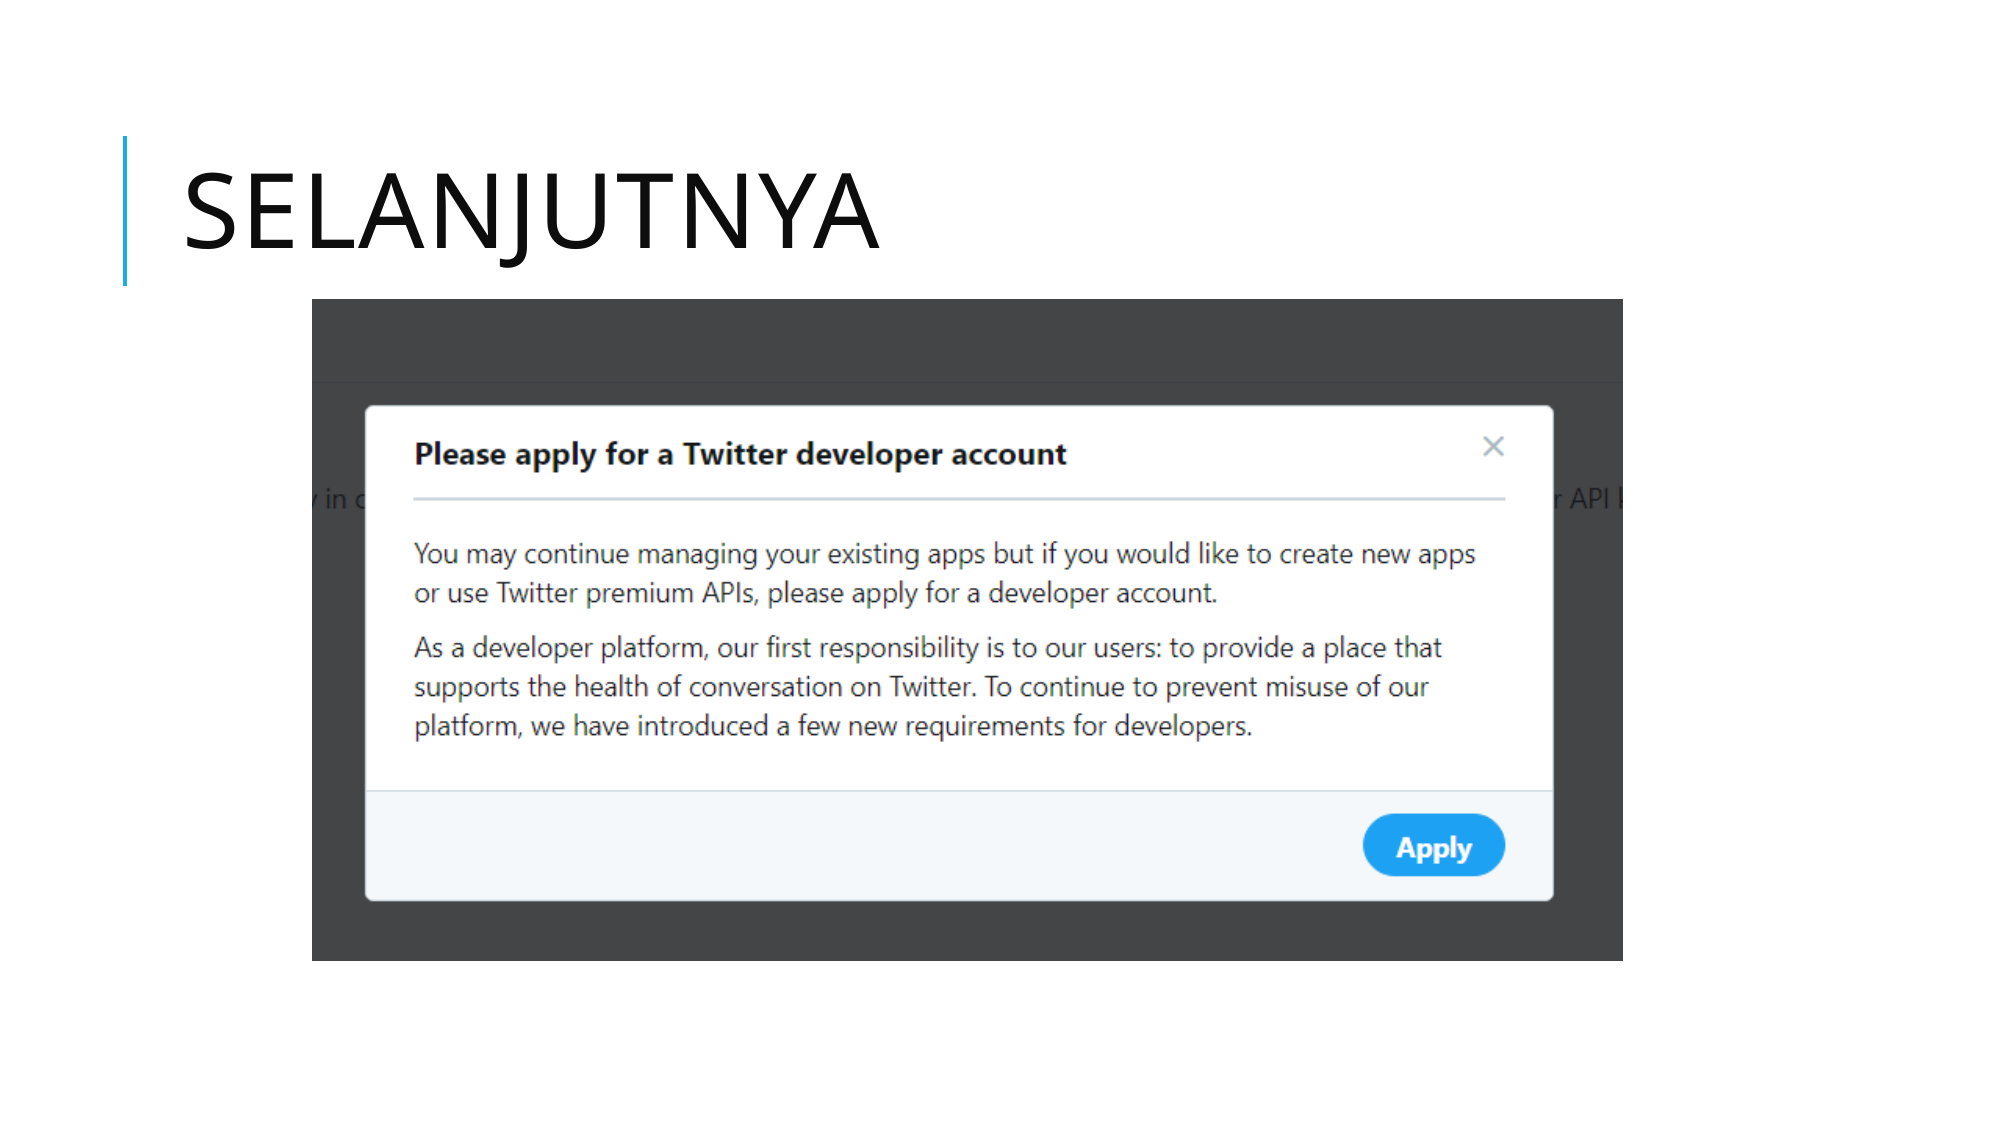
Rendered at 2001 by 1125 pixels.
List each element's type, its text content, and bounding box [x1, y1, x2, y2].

picture [312, 299, 1623, 961]
title Selanjutnya [168, 96, 1763, 342]
